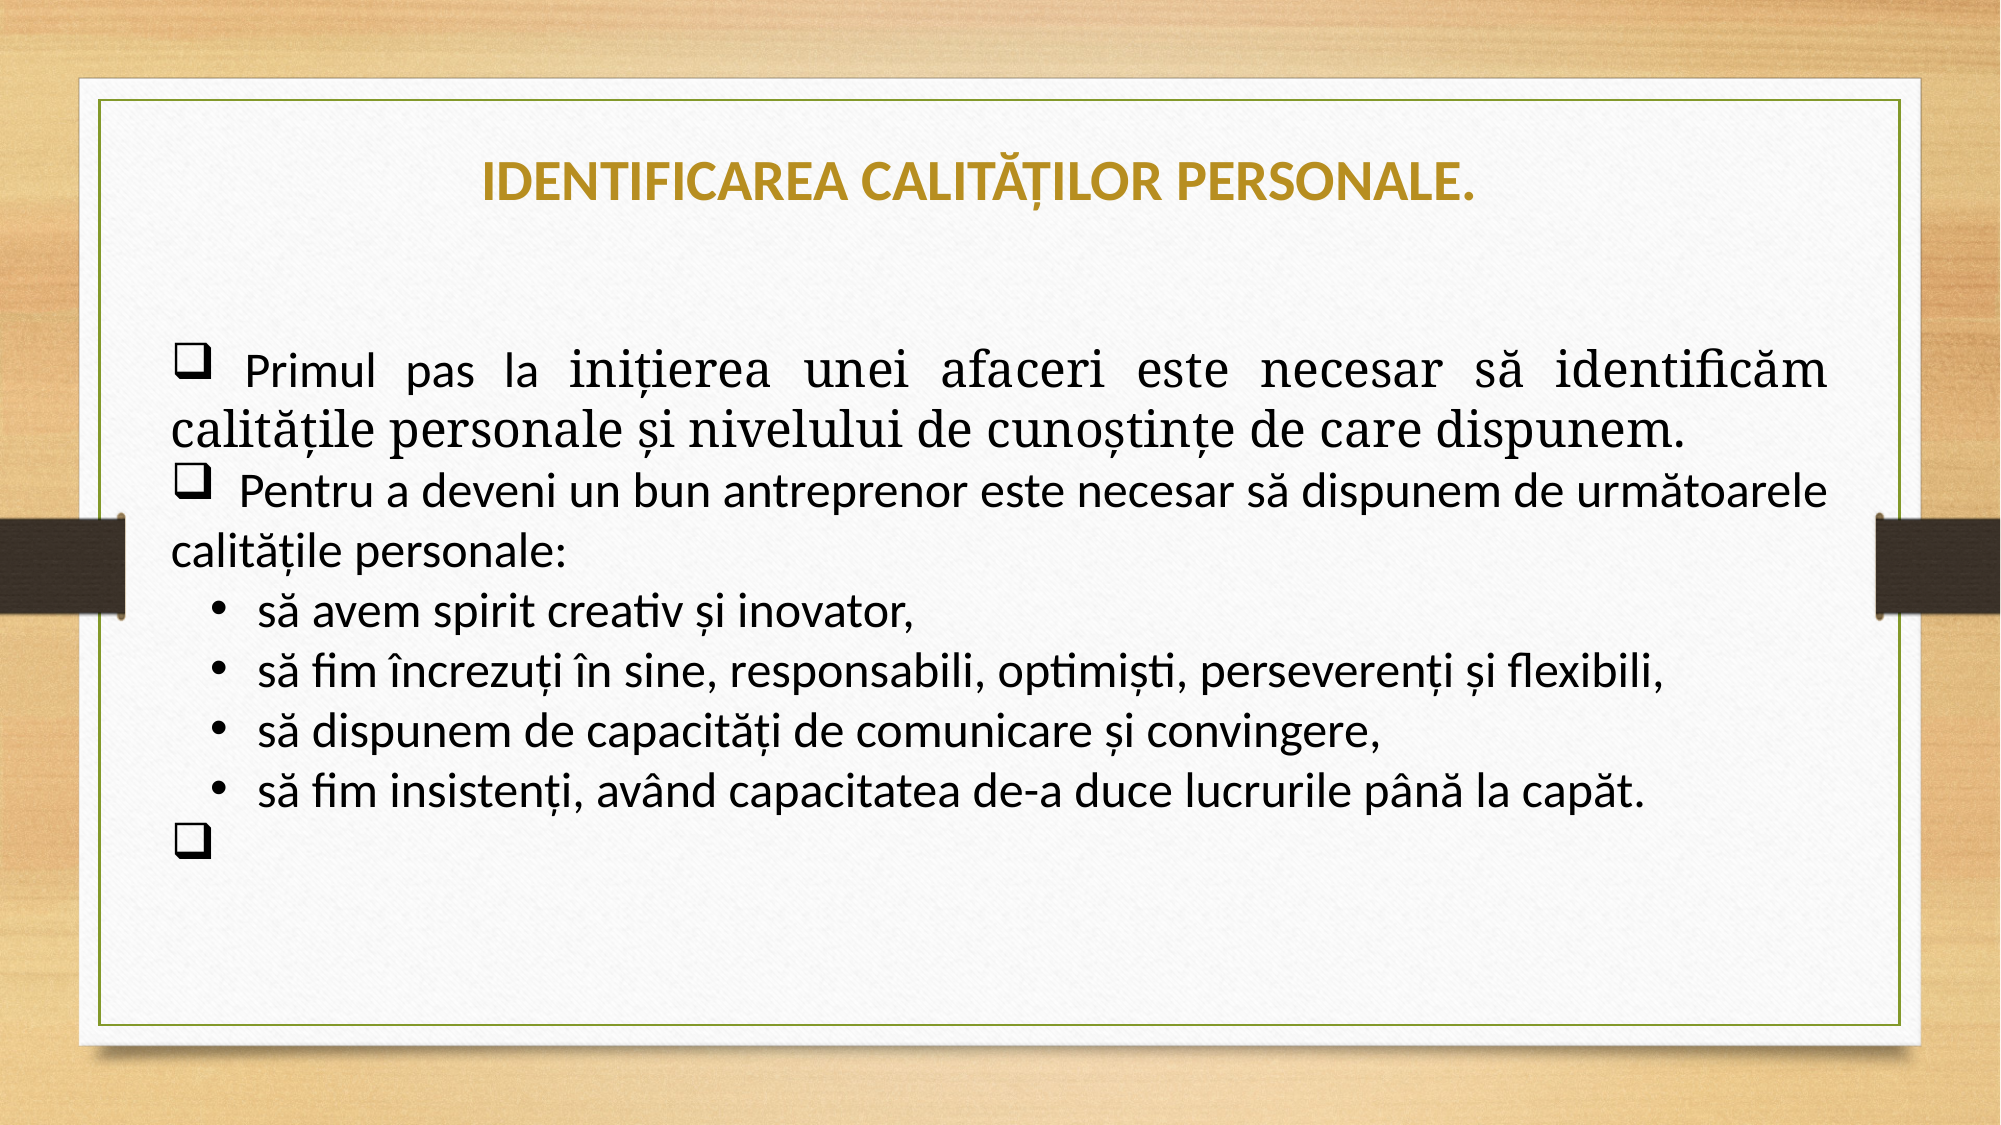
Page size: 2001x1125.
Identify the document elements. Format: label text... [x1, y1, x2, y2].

text_box IDENTIFICAREA CALITĂȚILOR PERSONALE. [127, 135, 1845, 220]
text_box Primul pas la inițierea unei afaceri este necesar să identificăm calitățile personale și nivelului de cunoștințe de care dispunem. Pentru a deveni un bun antreprenor este necesar să dispunem de următoarele calitățile personale: să avem spirit creativ și inovator, să fim încrezuți în sine, responsabili, optimiști, perseverenți și flexibili, să dispunem de capacități de comunicare și convingere, să fim insistenți, având capacitatea de-a duce lucrurile până la capăt. [155, 330, 1845, 946]
picture [0, 0, 2001, 1125]
